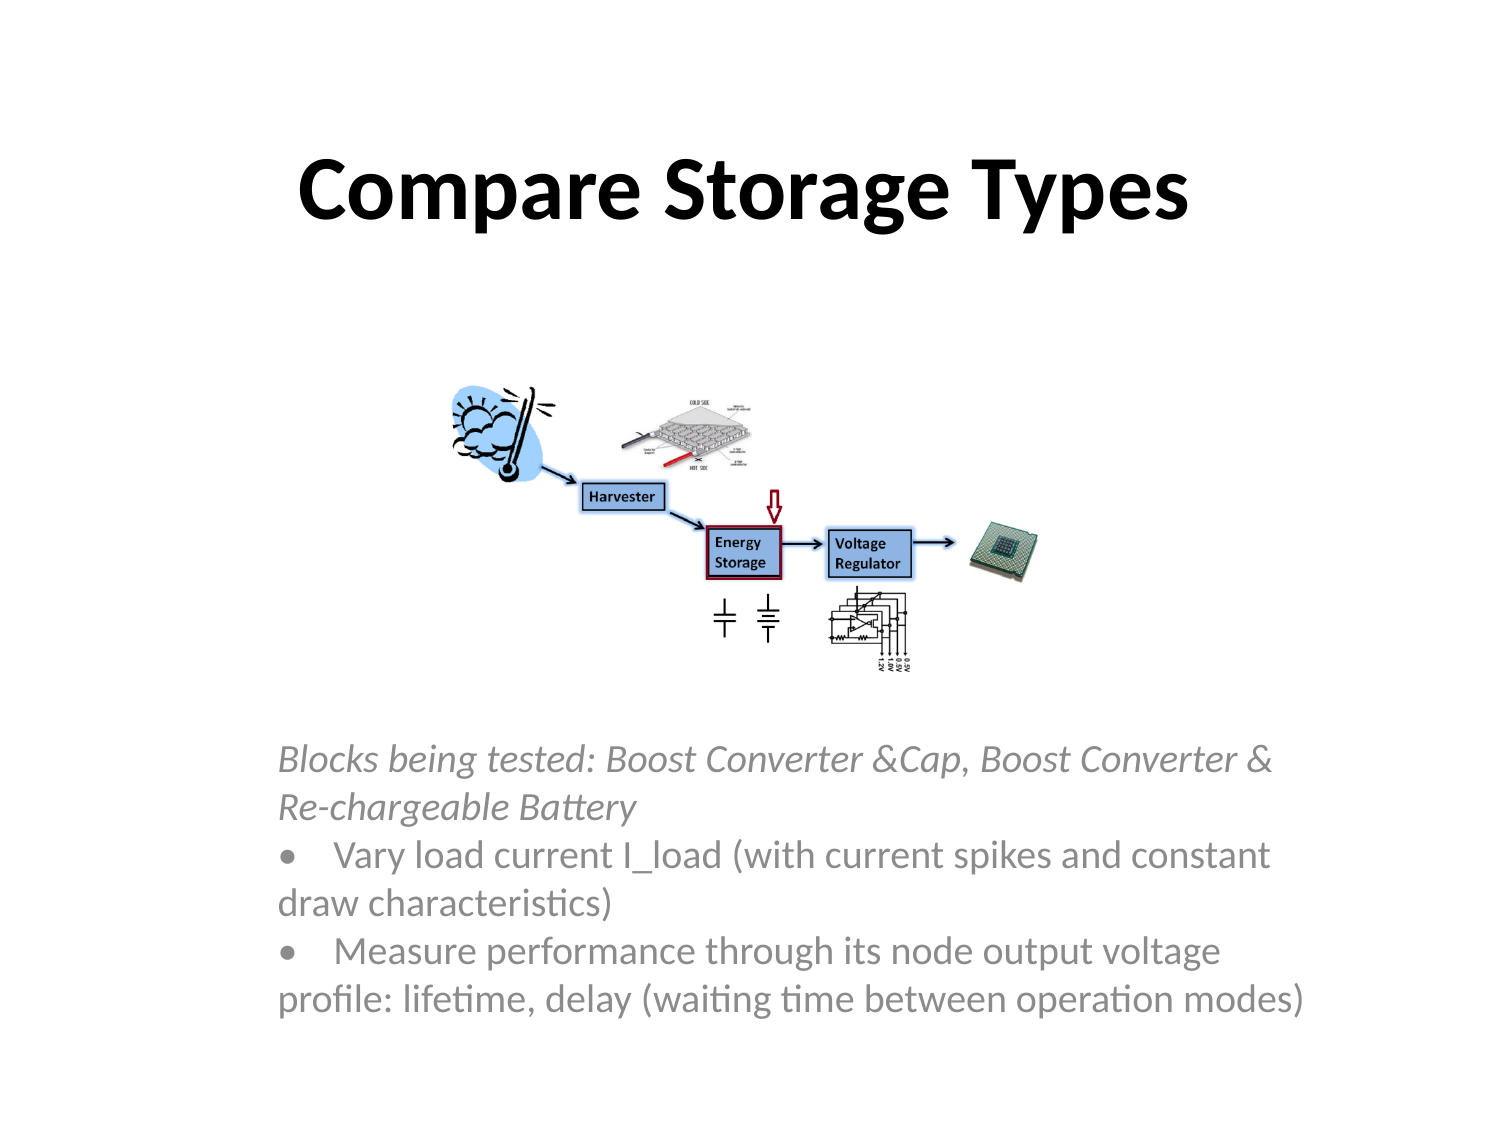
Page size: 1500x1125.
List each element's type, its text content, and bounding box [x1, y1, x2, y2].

subtitle Blocks being tested: Boost Converter &Cap, Boost Converter & Re-chargeable Battery • Vary load current I_load (with current spikes and constant draw characteristics) • Measure performance through its node output voltage profile: lifetime, delay (waiting time between operation modes) [262, 725, 1338, 1063]
title Compare Storage Types [107, 62, 1383, 304]
picture [449, 362, 1040, 676]
